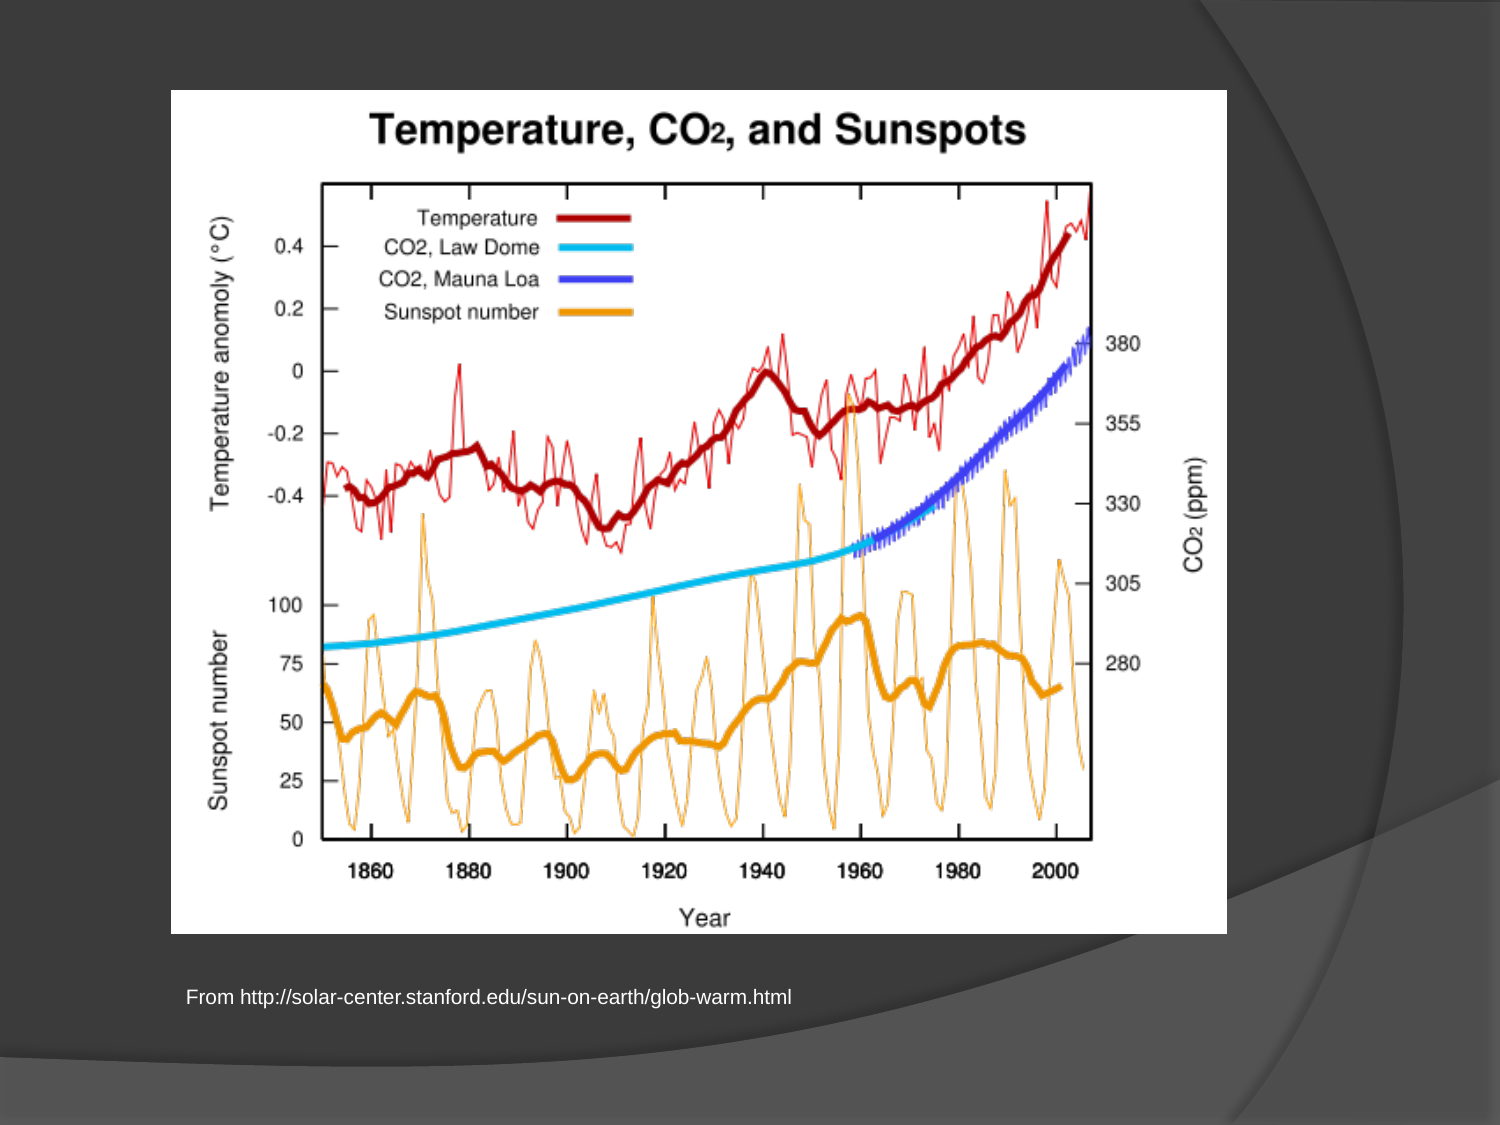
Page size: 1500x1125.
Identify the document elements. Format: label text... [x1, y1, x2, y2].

text_box From http://solar-center.stanford.edu/sun-on-earth/glob-warm.html [171, 975, 922, 1016]
picture [170, 89, 1228, 935]
